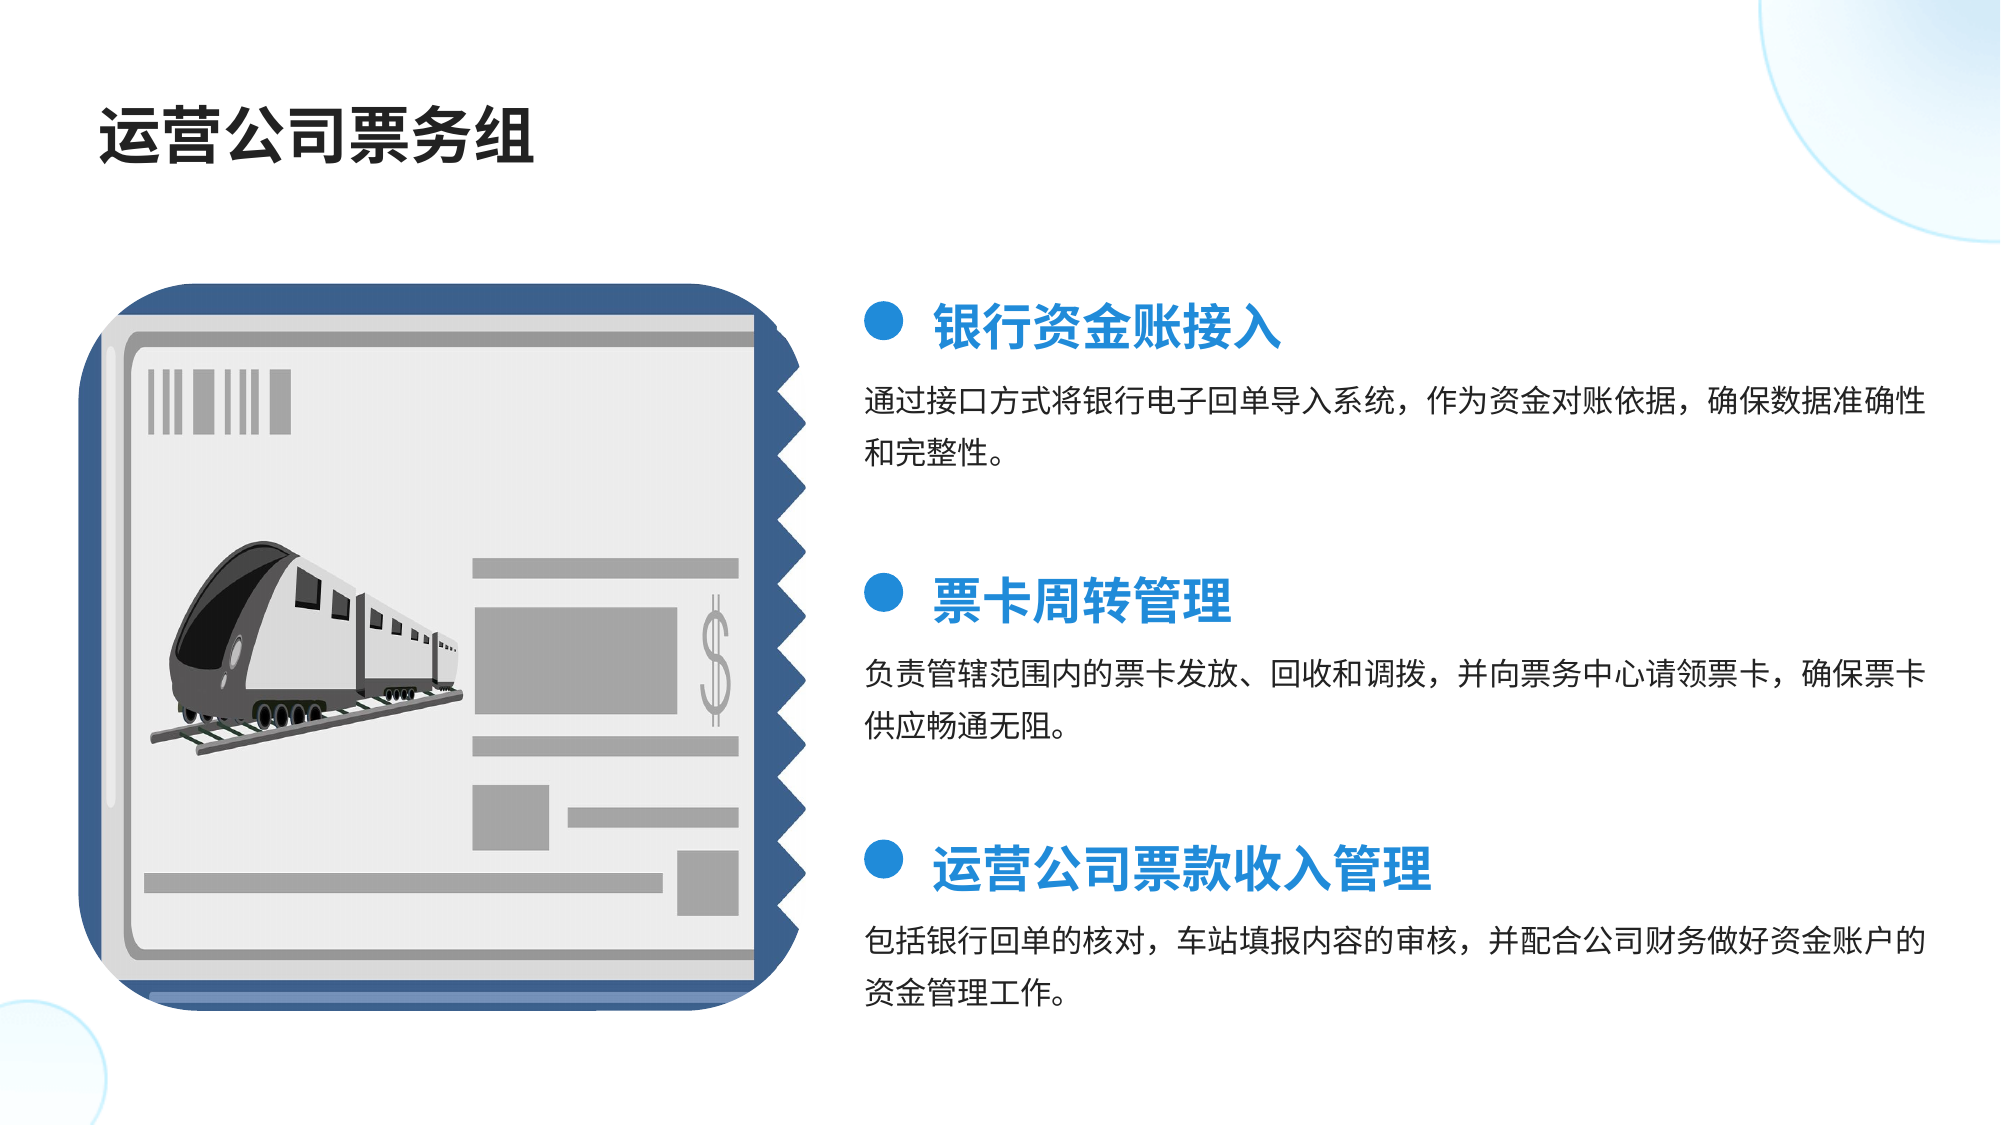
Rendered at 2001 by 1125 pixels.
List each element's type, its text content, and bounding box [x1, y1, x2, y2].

text_box [864, 301, 904, 341]
text_box 银行资金账接入 [912, 266, 1897, 366]
text_box 包括银行回单的核对，车站填报内容的审核，并配合公司财务做好资金账户的资金管理工作。 [864, 906, 1927, 1057]
text_box [864, 839, 904, 879]
text_box 票卡周转管理 [912, 535, 1897, 639]
text_box 运营公司票款收入管理 [912, 800, 1897, 906]
text_box 运营公司票务组 [78, 43, 1922, 194]
picture [0, 0, 2001, 1125]
text_box [864, 572, 904, 612]
text_box 负责管辖范围内的票卡发放、回收和调拨，并向票务中心请领票卡，确保票卡供应畅通无阻。 [864, 639, 1927, 790]
text_box 通过接口方式将银行电子回单导入系统，作为资金对账依据，确保数据准确性和完整性。 [864, 366, 1927, 517]
